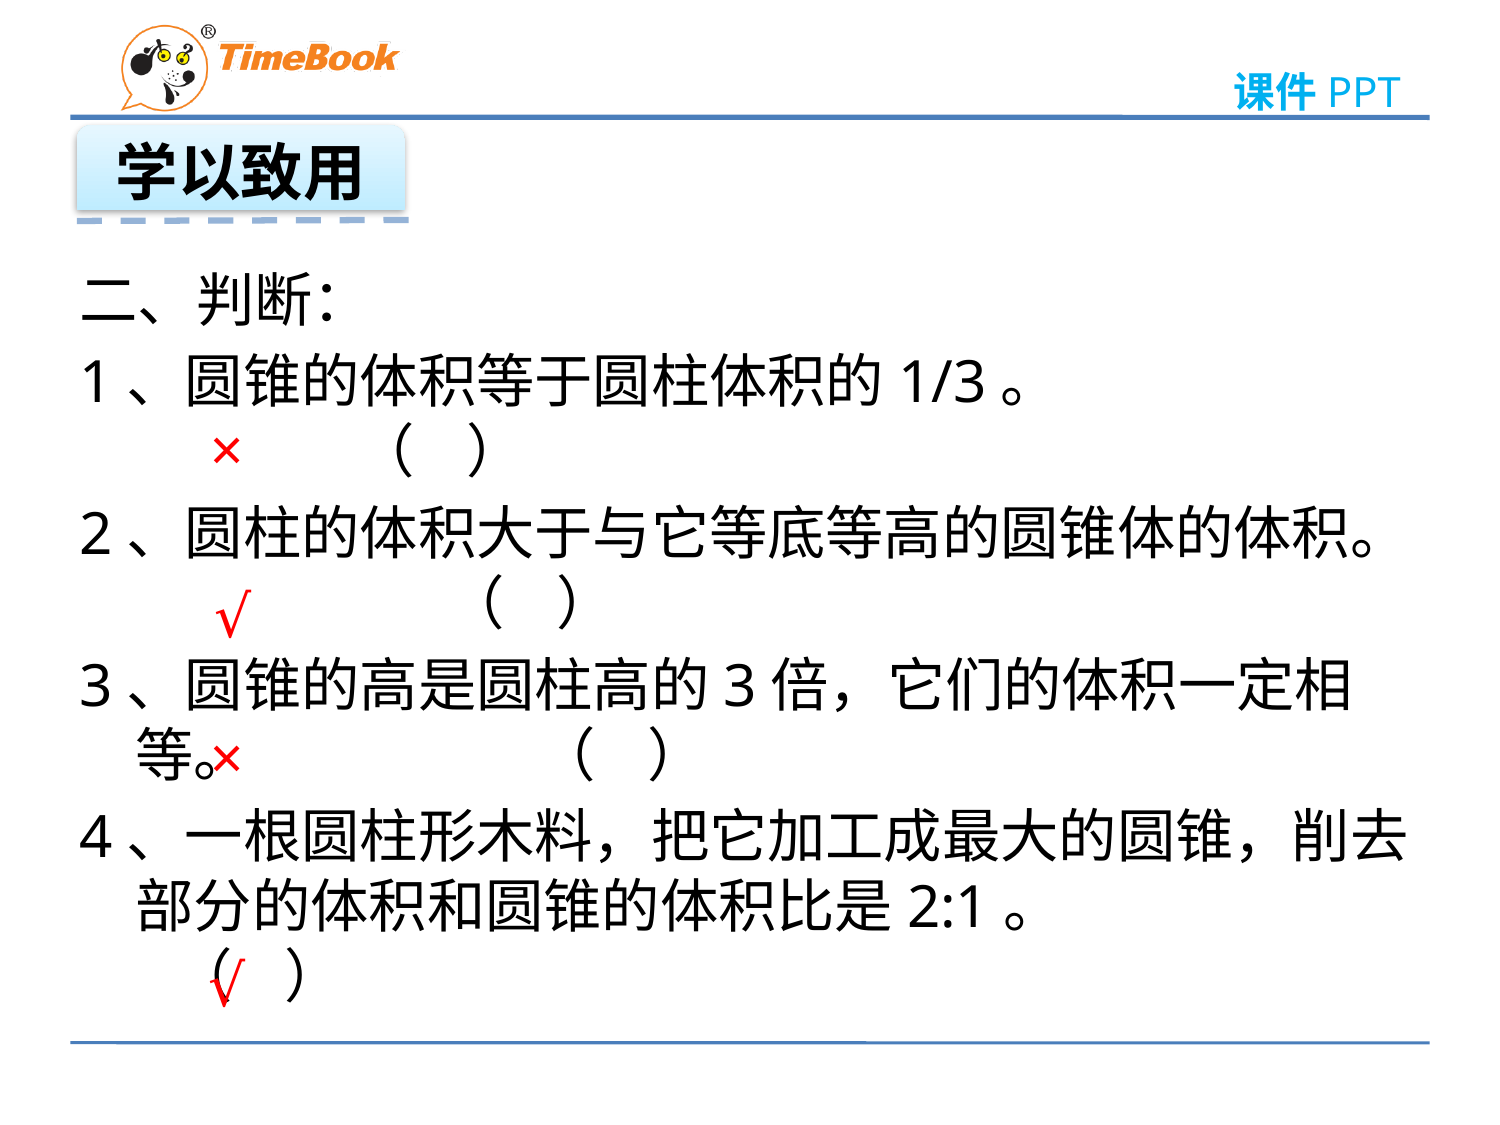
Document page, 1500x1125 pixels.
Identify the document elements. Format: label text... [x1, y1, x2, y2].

text_box √ [193, 940, 261, 1026]
text_box × [195, 713, 259, 799]
picture [118, 22, 408, 113]
text_box 学以致用 [76, 124, 406, 212]
text_box √ [199, 571, 267, 657]
text_box × [196, 405, 260, 491]
text_box 二、判断： 1、圆锥的体积等于圆柱体积的1/3。 （ ） 2、圆柱的体积大于与它等底等高的圆锥体的体积。 （ ） 3、圆锥的高是圆柱高的3倍，它们的体积一定相等。 （ ） 4、一根圆柱形木料，把它加工成最大的圆锥，削去部分的体积和圆锥的体积比是2:1。 （ ） [64, 255, 1448, 1125]
